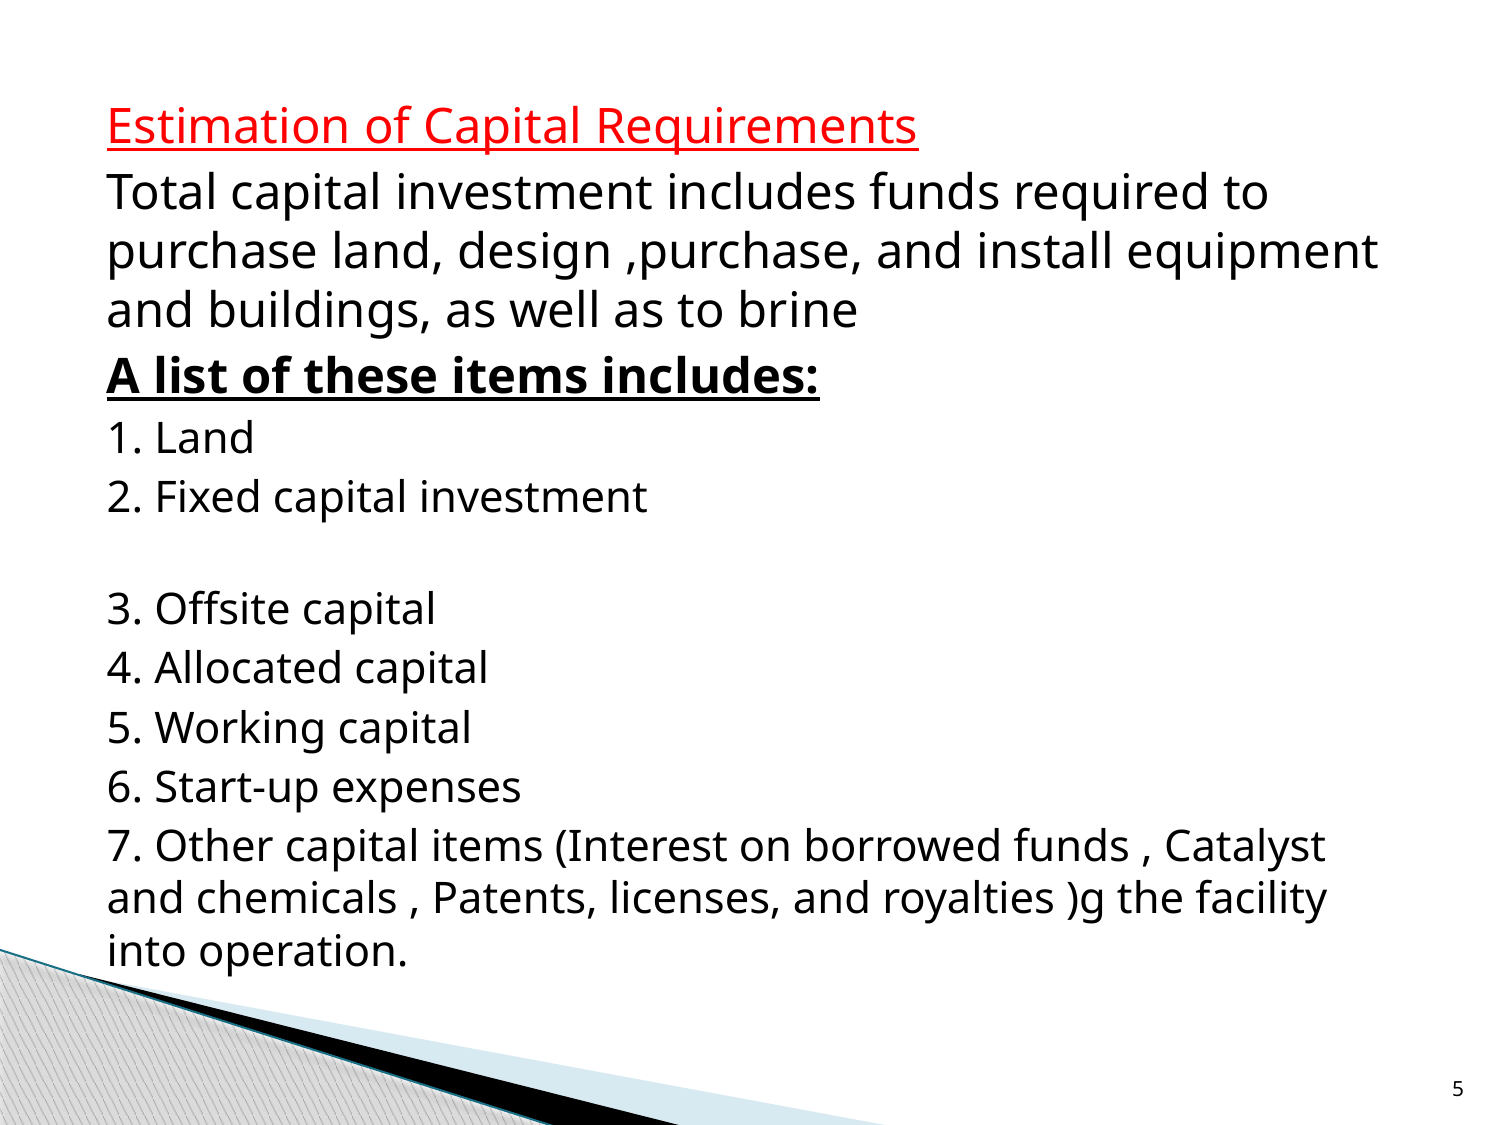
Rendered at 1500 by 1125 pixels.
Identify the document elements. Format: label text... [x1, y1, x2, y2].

slide_number 5 [1418, 1051, 1479, 1112]
list Estimation of Capital Requirements Total capital investment includes funds required to purchase land, design ,purchase, and install equipment and buildings, as well as to brine A list of these items includes: 1. Land 2. Fixed capital investment 3. Offsite capital 4. Allocated capital 5. Working capital 6. Start-up expenses 7. Other capital items (Interest on borrowed funds , Catalyst and chemicals , Patents, licenses, and royalties )g the facility into operation. [75, 87, 1425, 986]
